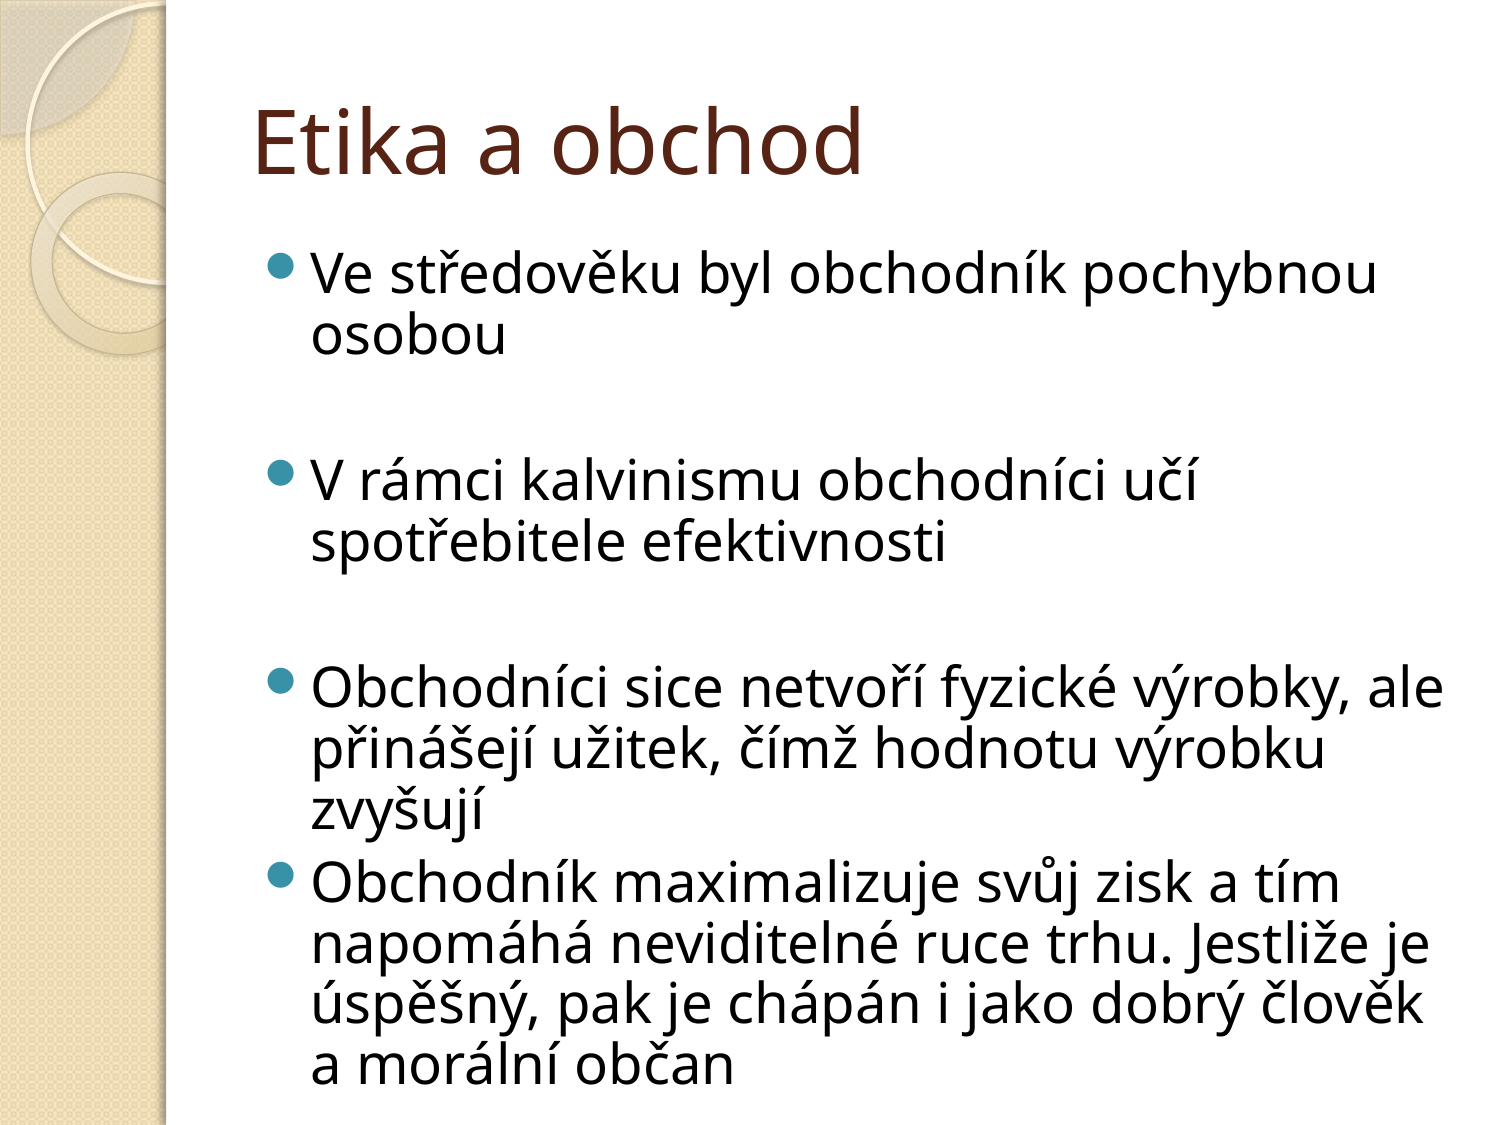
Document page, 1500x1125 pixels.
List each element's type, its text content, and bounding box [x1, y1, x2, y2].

list Ve středověku byl obchodník pochybnou osobou V rámci kalvinismu obchodníci učí spotřebitele efektivnosti Obchodníci sice netvoří fyzické výrobky, ale přinášejí užitek, čímž hodnotu výrobku zvyšují Obchodník maximalizuje svůj zisk a tím napomáhá neviditelné ruce trhu. Jestliže je úspěšný, pak je chápán i jako dobrý člověk a morální občan [235, 237, 1466, 1026]
title Etika a obchod [235, 45, 1466, 233]
